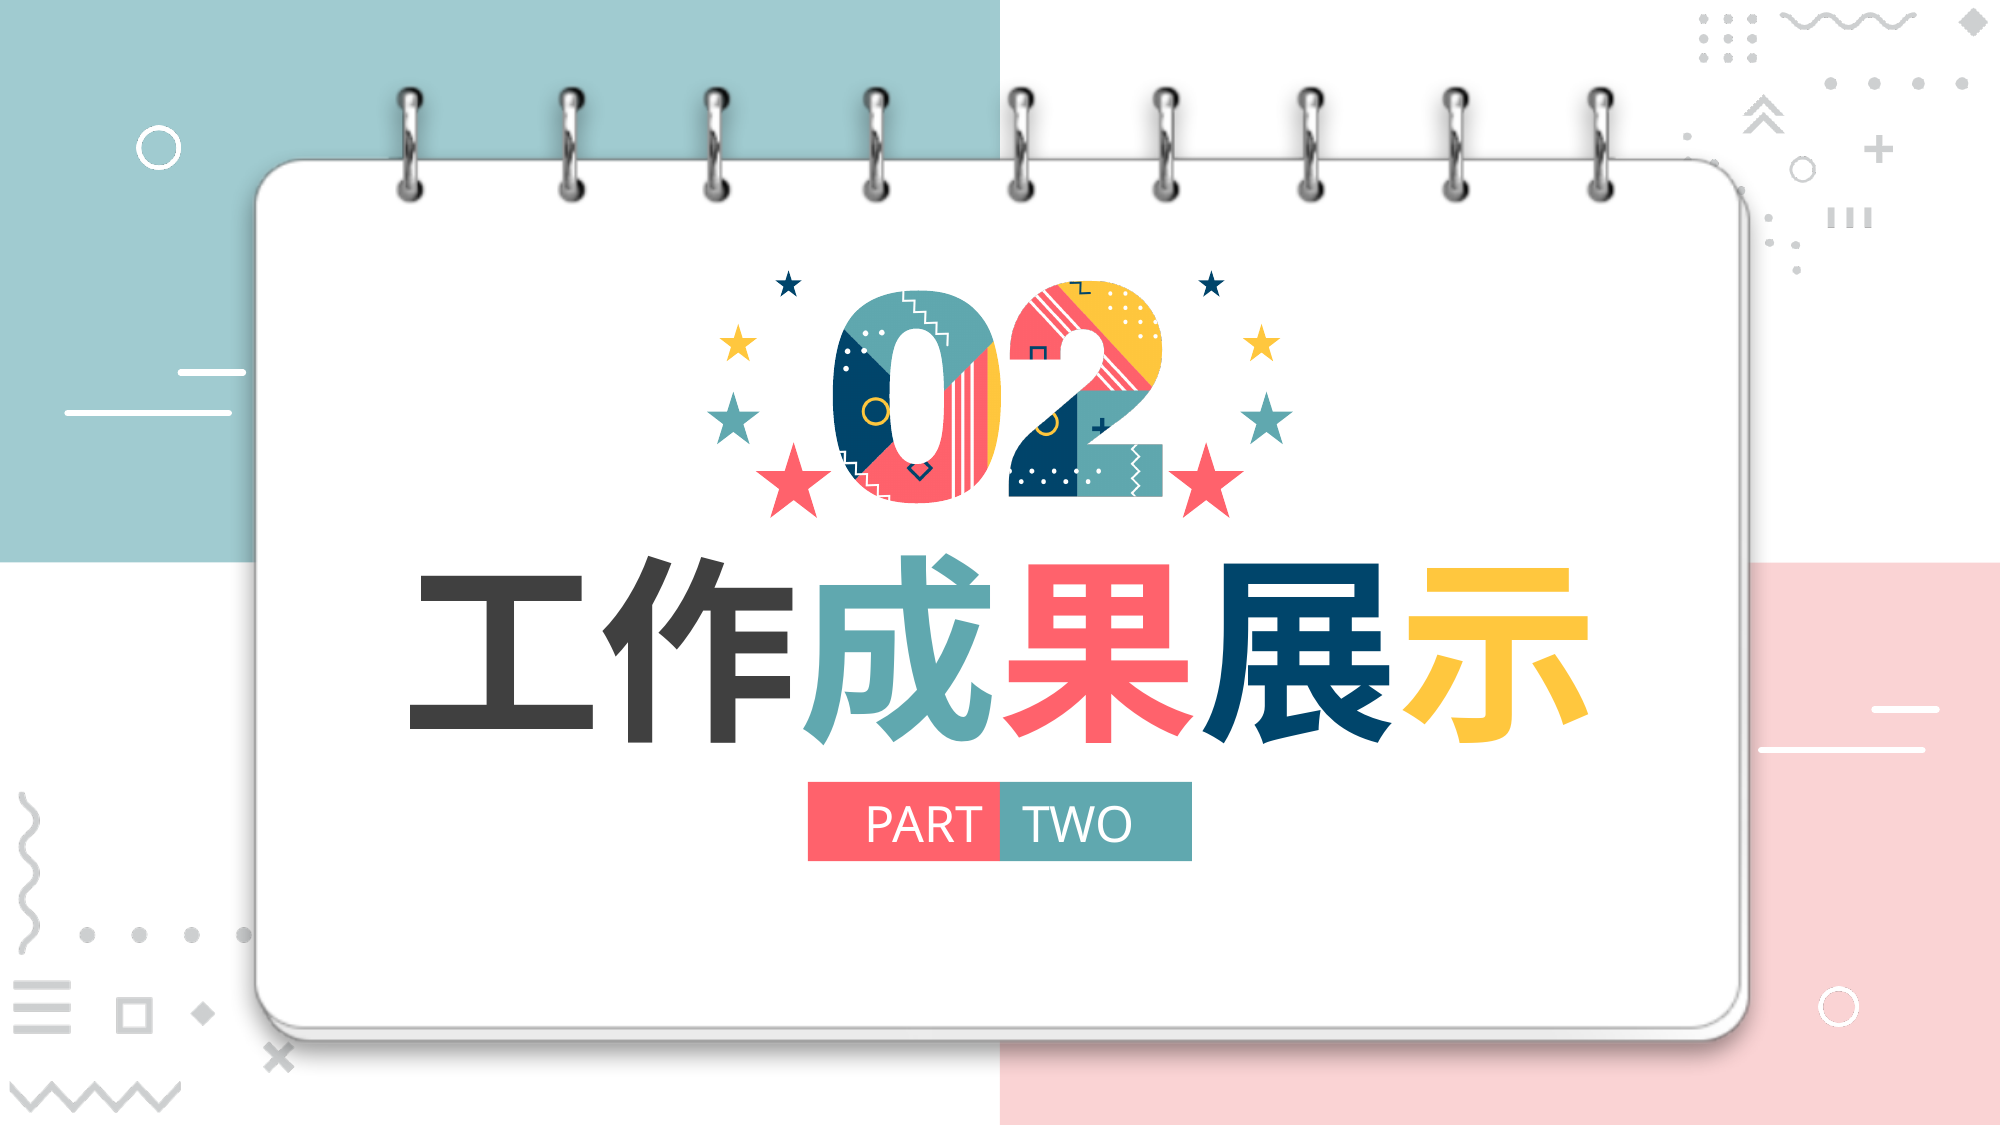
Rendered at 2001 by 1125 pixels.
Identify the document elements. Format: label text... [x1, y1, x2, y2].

picture [9, 0, 1988, 1125]
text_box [707, 270, 832, 519]
text_box 工作成果展示 [204, 517, 479, 773]
text_box 工作成果展示 [1497, 517, 1796, 773]
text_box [1177, 270, 1293, 519]
picture [136, 125, 181, 170]
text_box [807, 781, 1192, 862]
picture [1818, 986, 1859, 1027]
